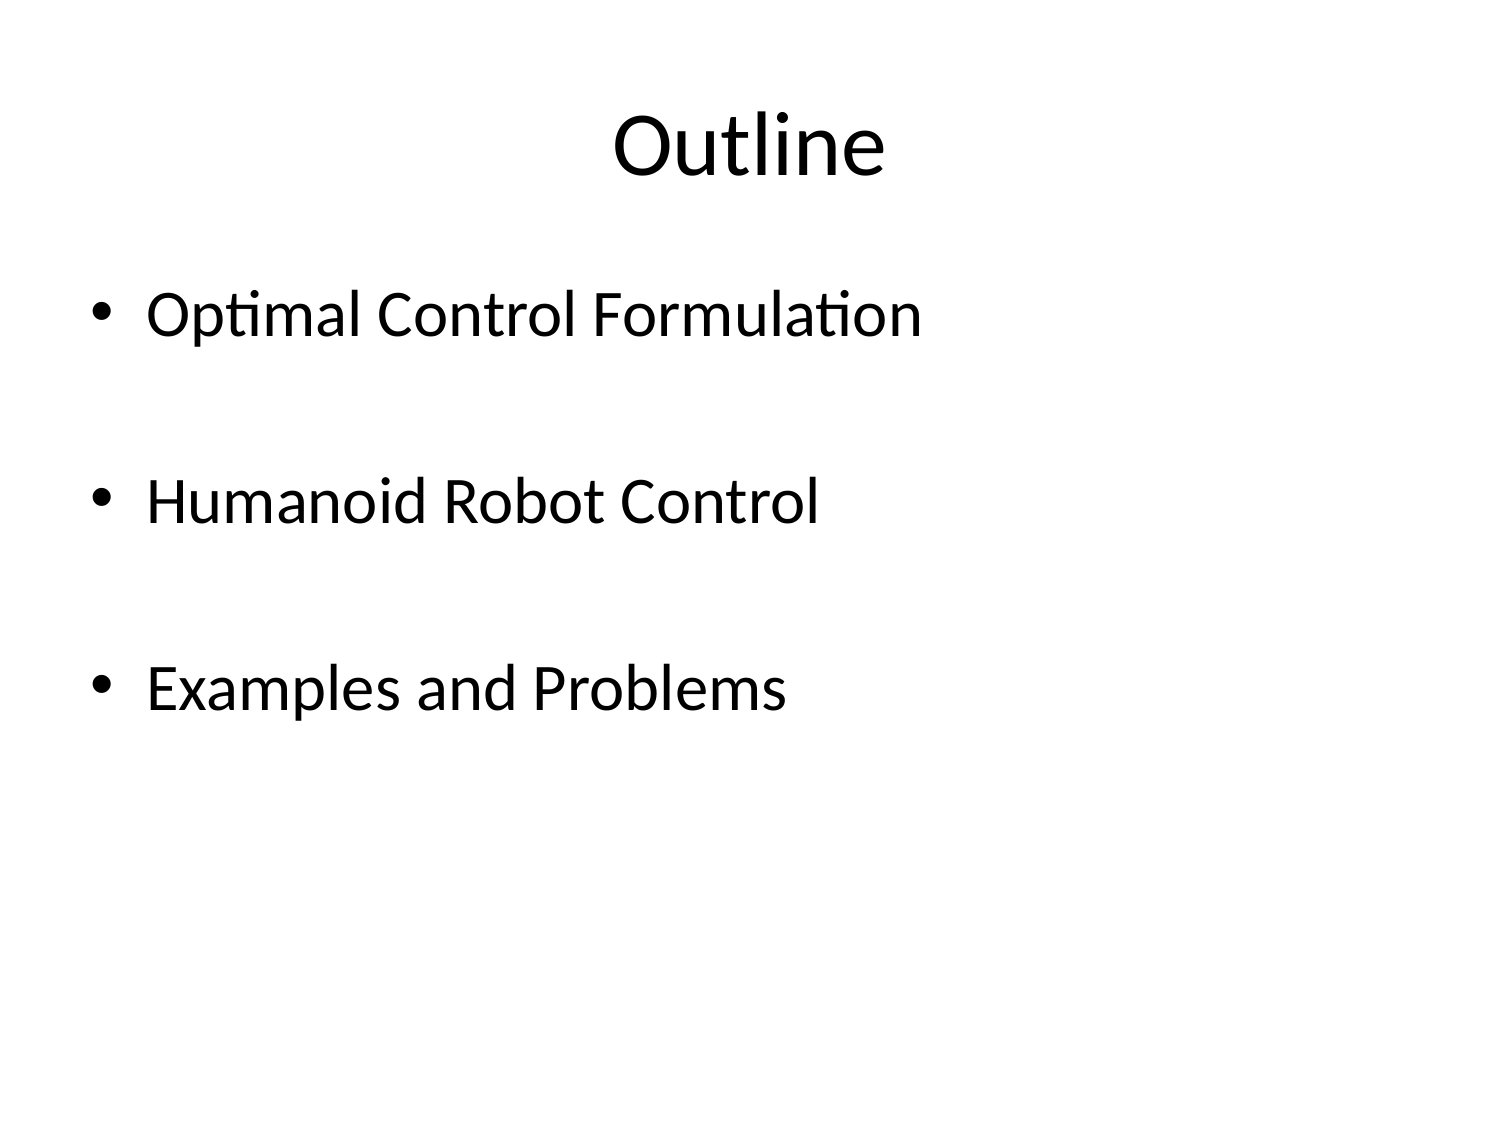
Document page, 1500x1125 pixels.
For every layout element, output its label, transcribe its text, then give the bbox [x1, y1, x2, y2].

title Outline [75, 45, 1425, 233]
list Optimal Control Formulation Humanoid Robot Control Examples and Problems [75, 262, 1425, 1005]
